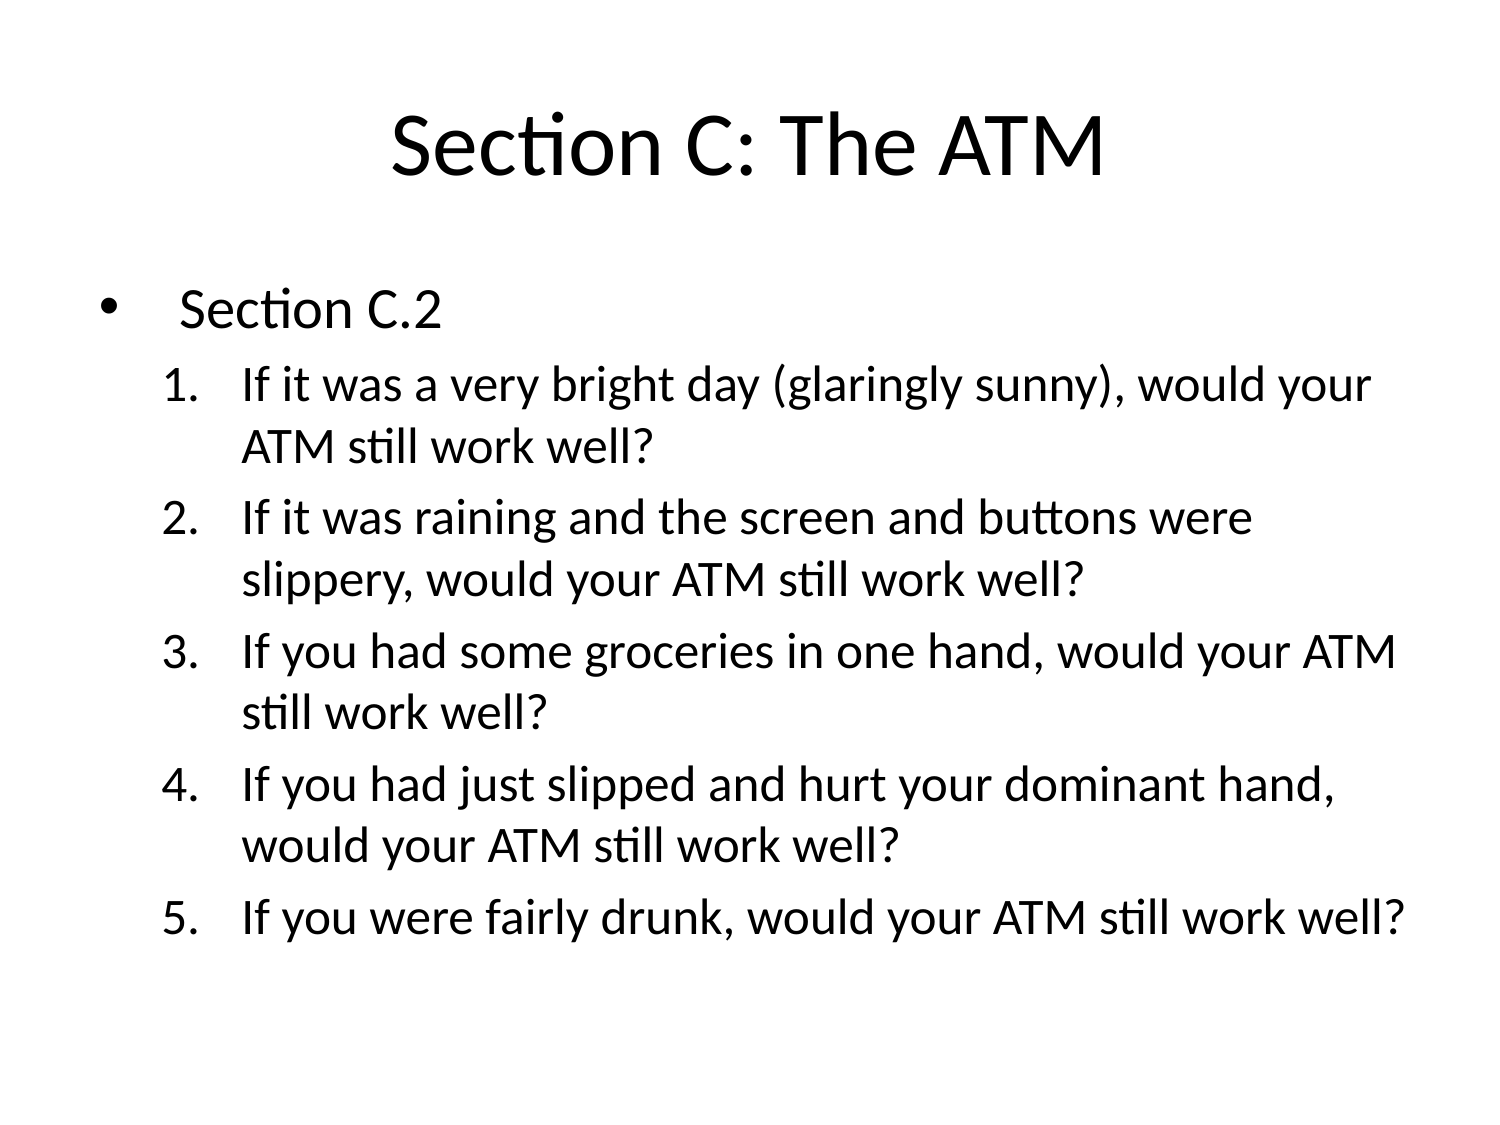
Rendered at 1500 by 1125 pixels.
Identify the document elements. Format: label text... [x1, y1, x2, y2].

list Section C.2 If it was a very bright day (glaringly sunny), would your ATM still work well? If it was raining and the screen and buttons were slippery, would your ATM still work well? If you had some groceries in one hand, would your ATM still work well? If you had just slipped and hurt your dominant hand, would your ATM still work well? If you were fairly drunk, would your ATM still work well? [75, 262, 1425, 1005]
title Section C: The ATM [75, 45, 1425, 233]
